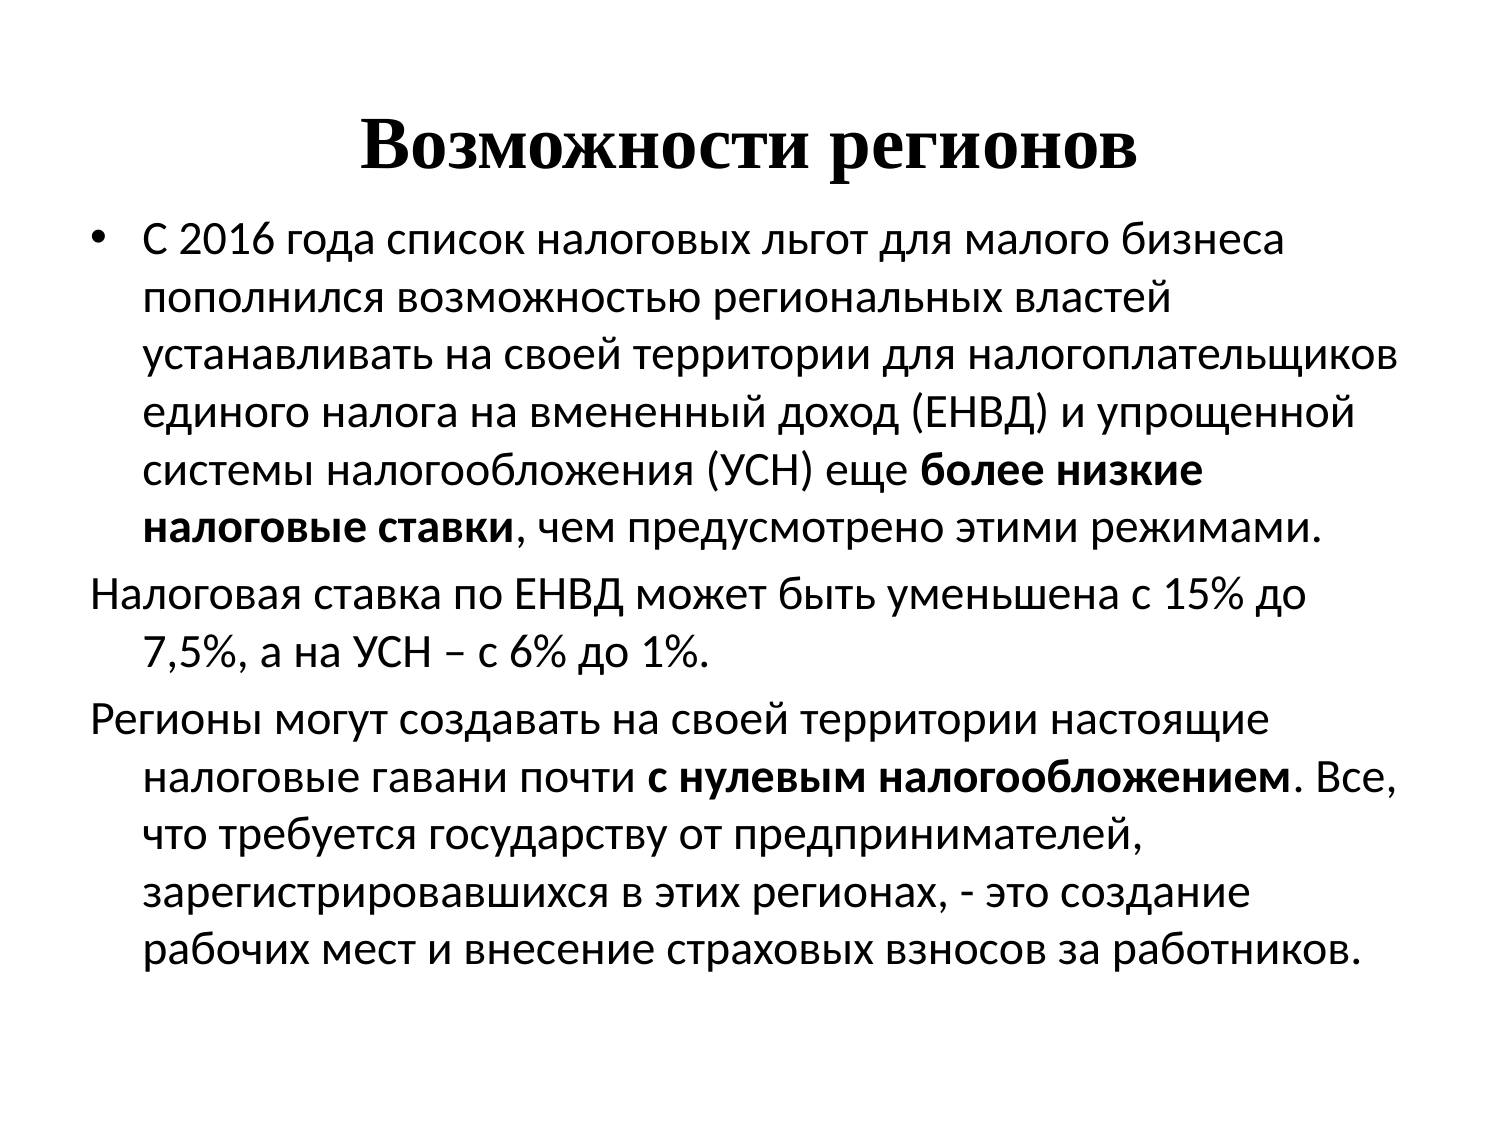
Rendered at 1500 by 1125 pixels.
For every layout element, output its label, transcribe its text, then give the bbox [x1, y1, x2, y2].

list С 2016 года список налоговых льгот для малого бизнеса пополнился возможностью региональных властей устанавливать на своей территории для налогоплательщиков единого налога на вмененный доход (ЕНВД) и упрощенной системы налогообложения (УСН) еще более низкие налоговые ставки, чем предусмотрено этими режимами. Налоговая ставка по ЕНВД может быть уменьшена с 15% до 7,5%, а на УСН – с 6% до 1%. Регионы могут создавать на своей территории настоящие налоговые гавани почти с нулевым налогообложением. Все, что требуется государству от предпринимателей, зарегистрировавшихся в этих регионах, - это создание рабочих мест и внесение страховых взносов за работников. [75, 199, 1425, 1005]
title Возможности регионов [75, 45, 1425, 199]
